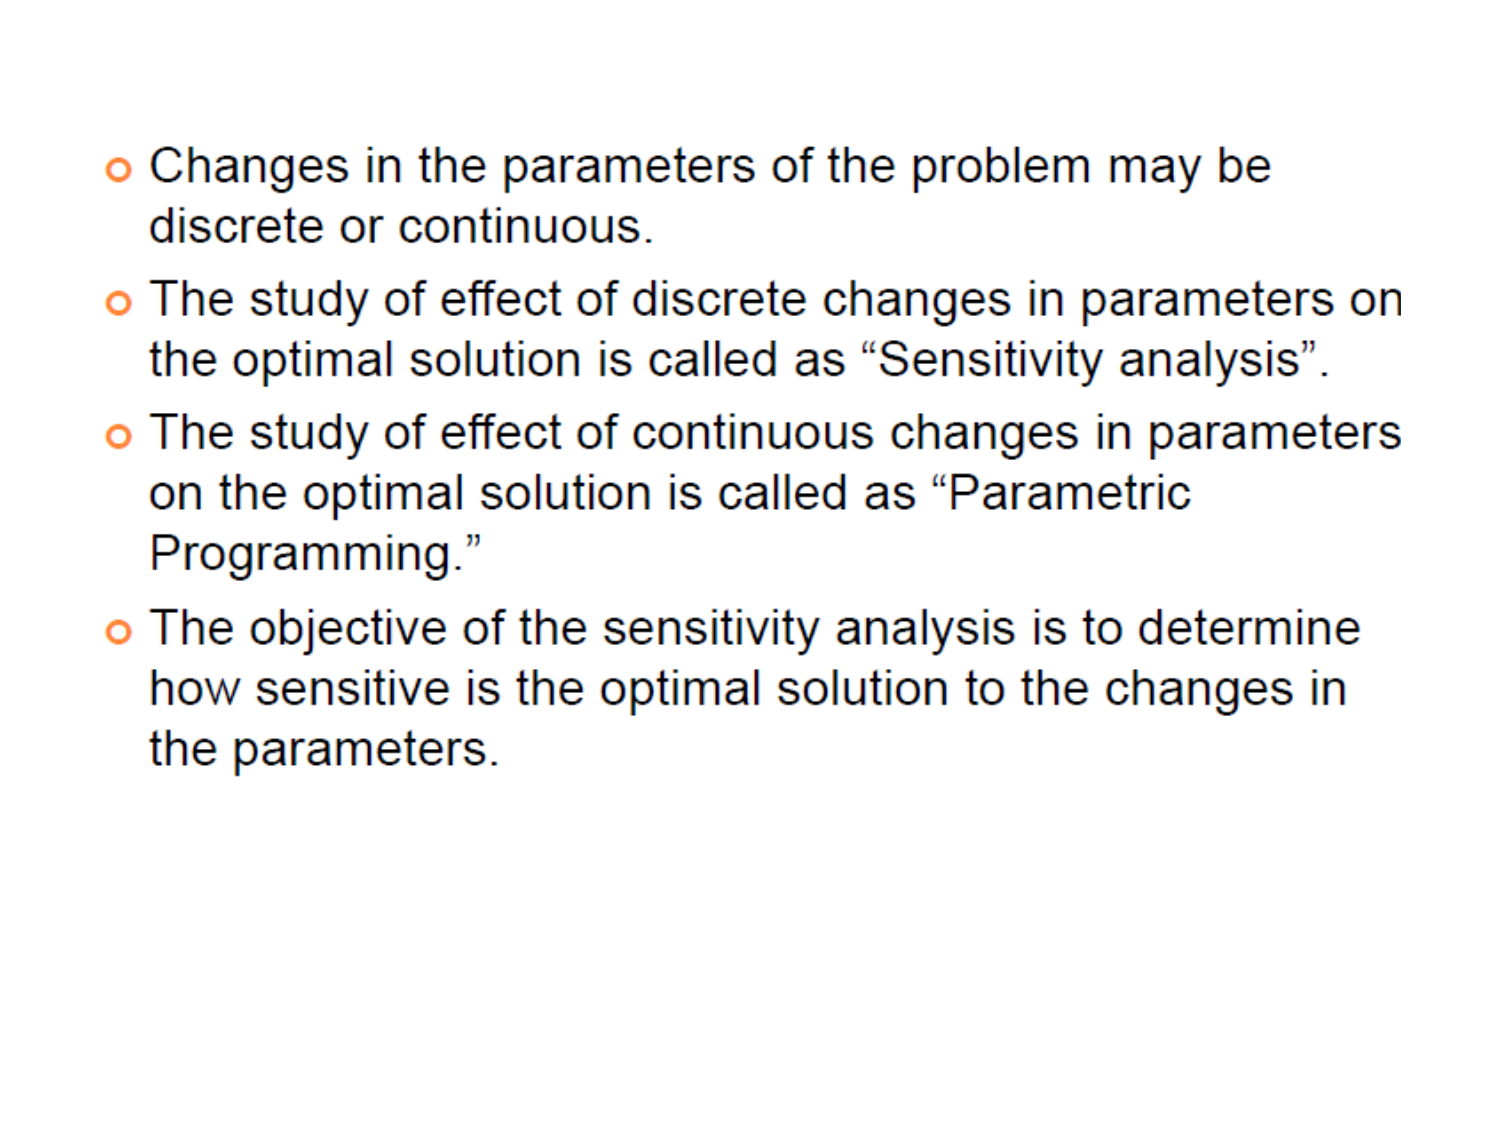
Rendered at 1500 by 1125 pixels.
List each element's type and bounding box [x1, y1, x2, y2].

picture [74, 124, 1402, 794]
